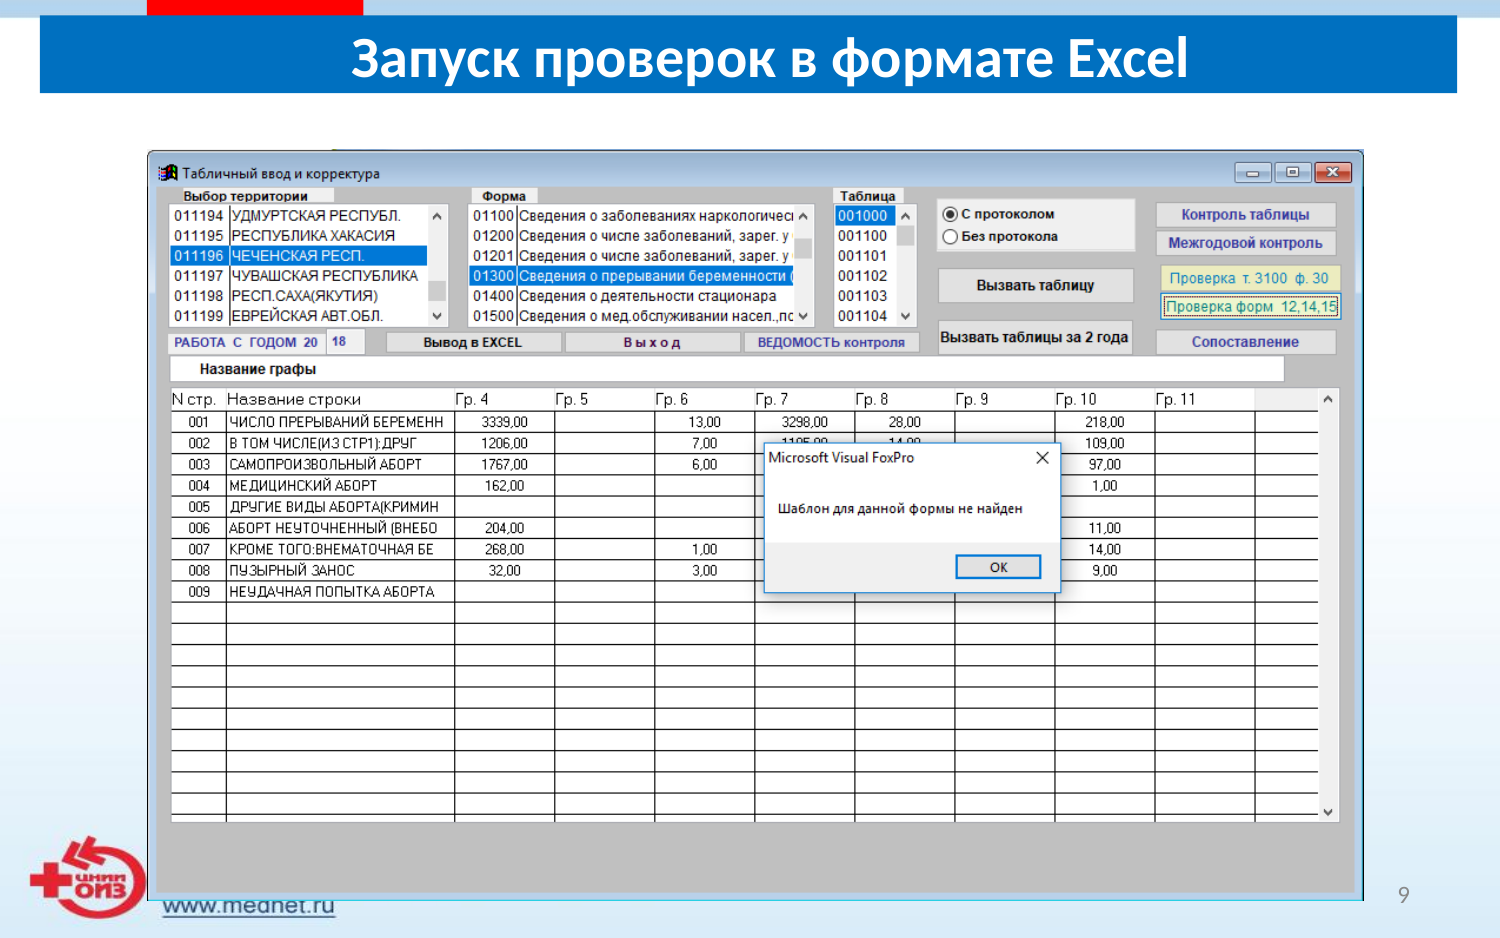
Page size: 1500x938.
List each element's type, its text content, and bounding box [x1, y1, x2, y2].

picture [0, 0, 1500, 938]
text_box [145, 0, 365, 13]
title Запуск проверок в формате Excel [38, 13, 1459, 95]
slide_number 9 [1074, 868, 1425, 919]
